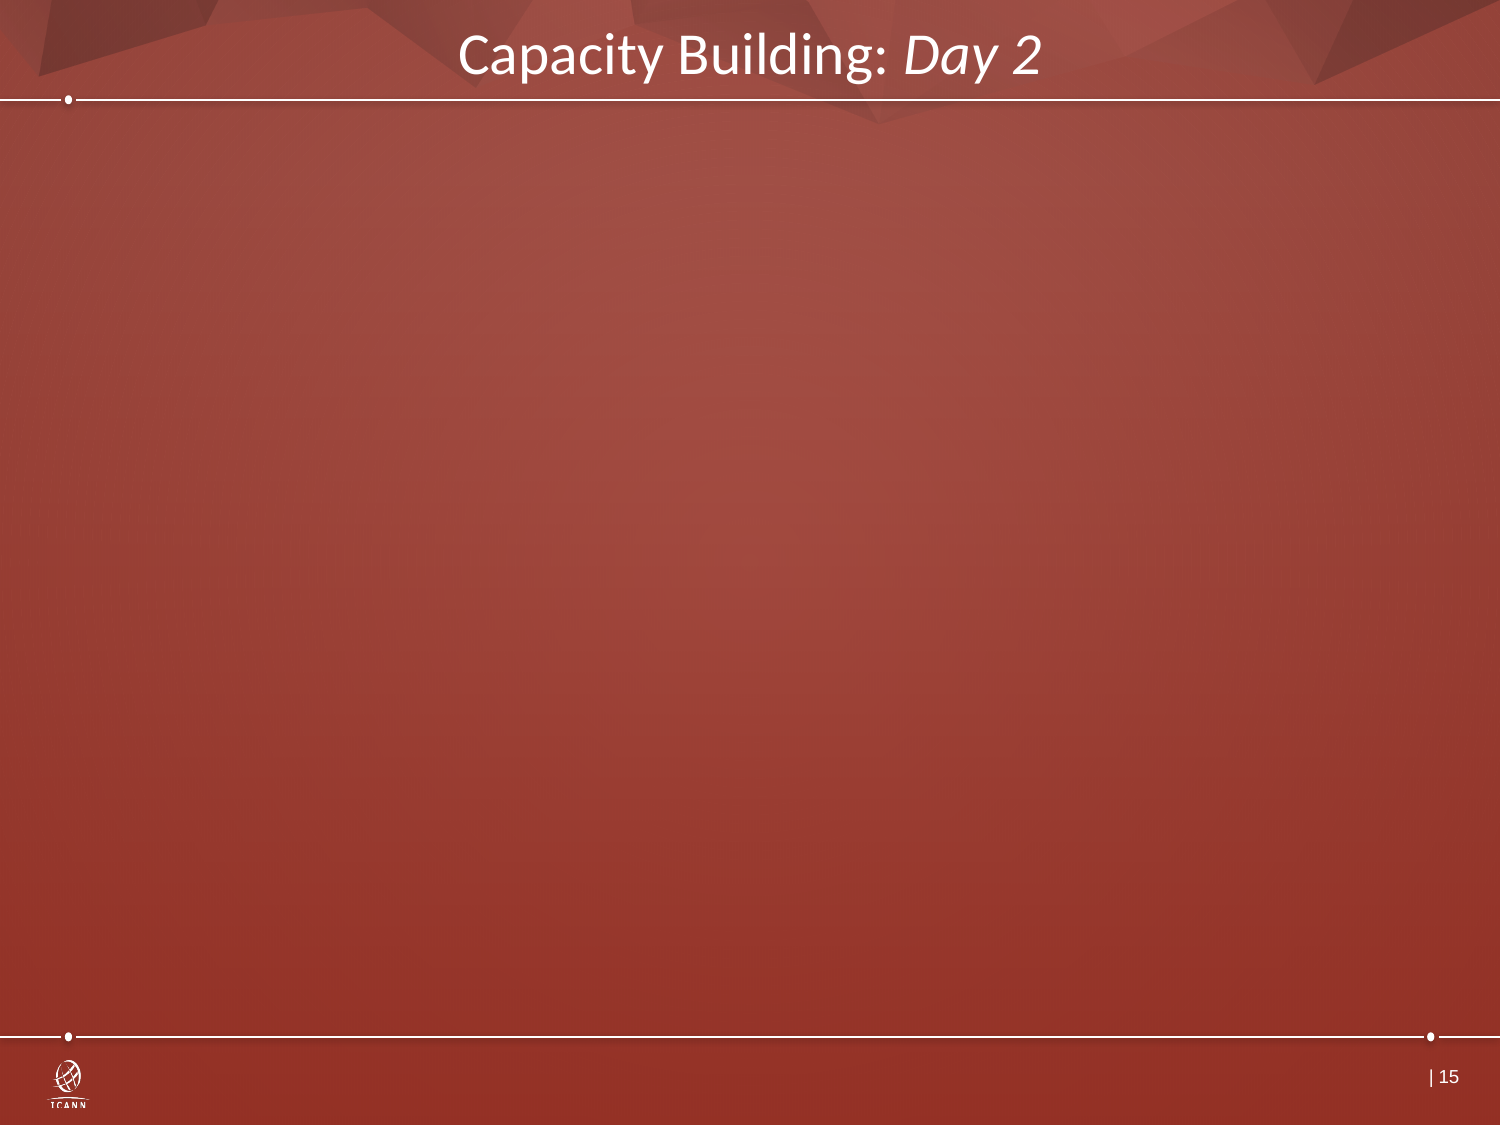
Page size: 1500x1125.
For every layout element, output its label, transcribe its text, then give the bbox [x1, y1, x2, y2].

picture [0, 0, 1500, 1125]
title Capacity Building: Day 2 [51, 6, 1449, 95]
